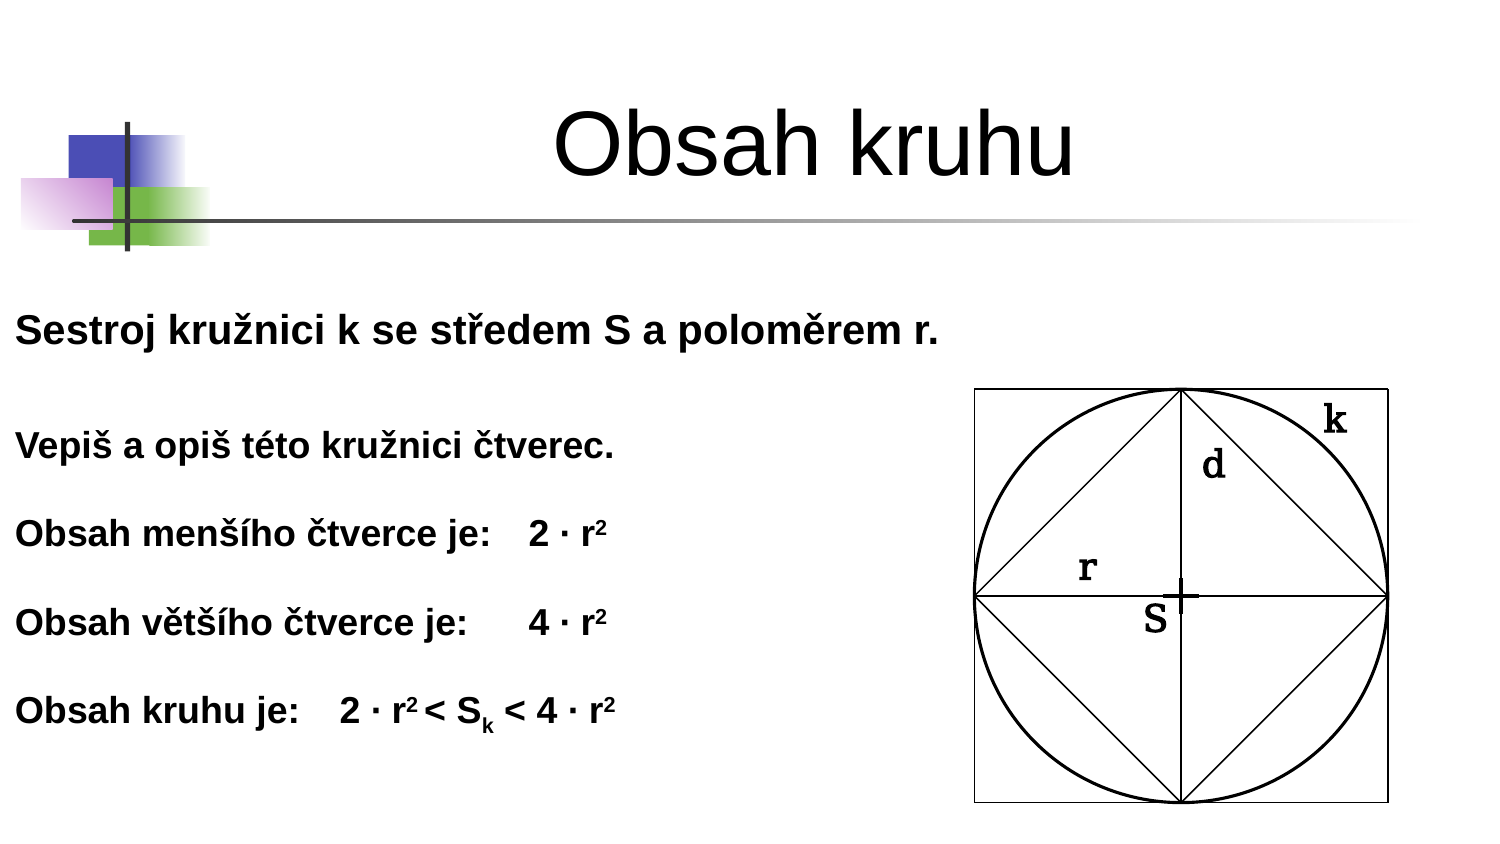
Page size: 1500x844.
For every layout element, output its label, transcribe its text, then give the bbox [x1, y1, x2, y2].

text_box Obsah menšího čtverce je: [0, 501, 513, 562]
text_box Obsah většího čtverce je: [0, 590, 513, 651]
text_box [979, 398, 1175, 594]
text_box Obsah kruhu [206, 76, 1424, 201]
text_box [1182, 595, 1383, 801]
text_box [979, 595, 1182, 801]
text_box 2 ∙ r2 [513, 501, 656, 562]
text_box Sestroj kružnici k se středem S a poloměrem r. [0, 295, 998, 361]
text_box Obsah kruhu je: [0, 679, 337, 739]
text_box 2 ∙ r2 < Sk < 4 ∙ r2 [324, 679, 708, 745]
text_box Vepiš a opiš této kružnici čtverec. [0, 413, 715, 474]
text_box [1180, 398, 1383, 594]
text_box 4 ∙ r2 [513, 590, 656, 651]
